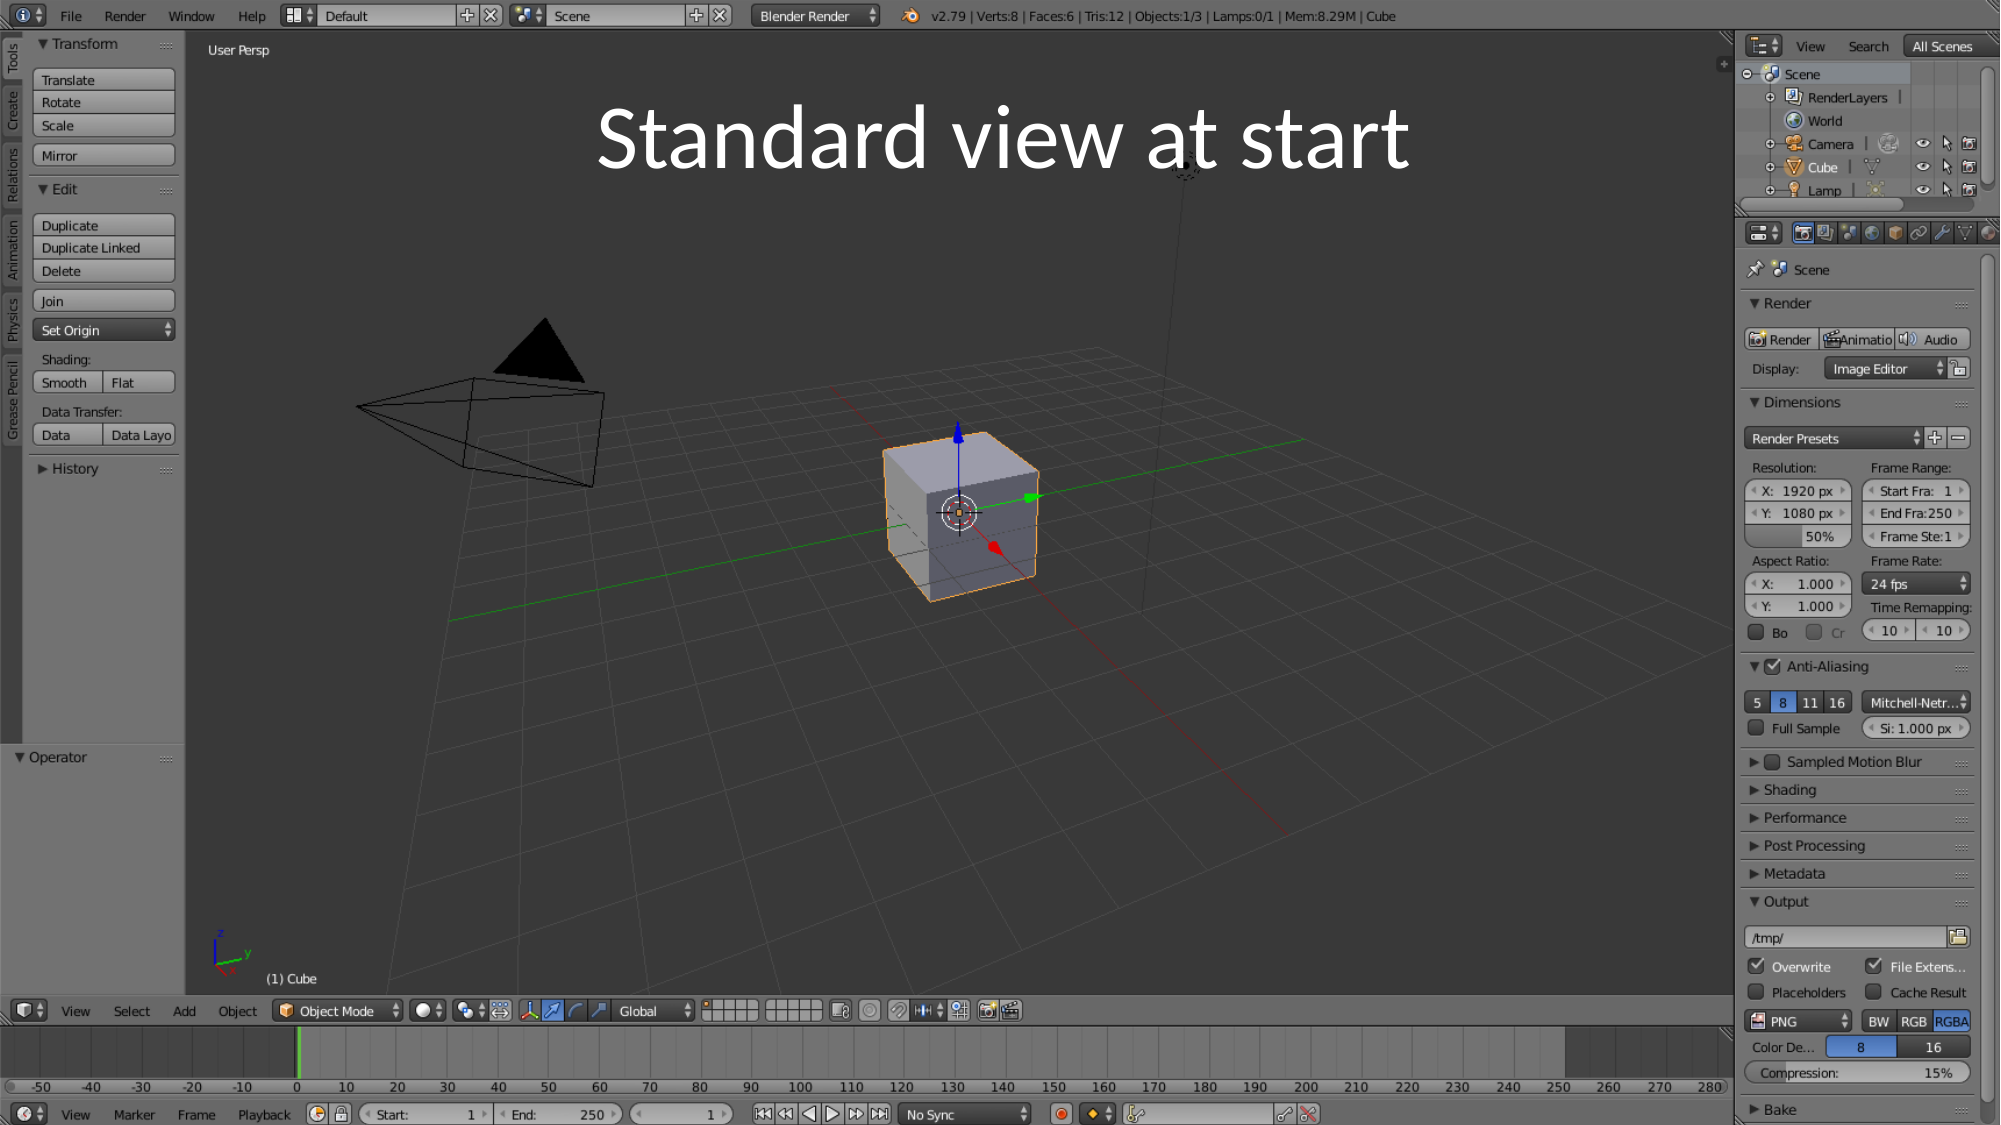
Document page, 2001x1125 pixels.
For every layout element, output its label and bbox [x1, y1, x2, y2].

list [0, 0, 2000, 1125]
